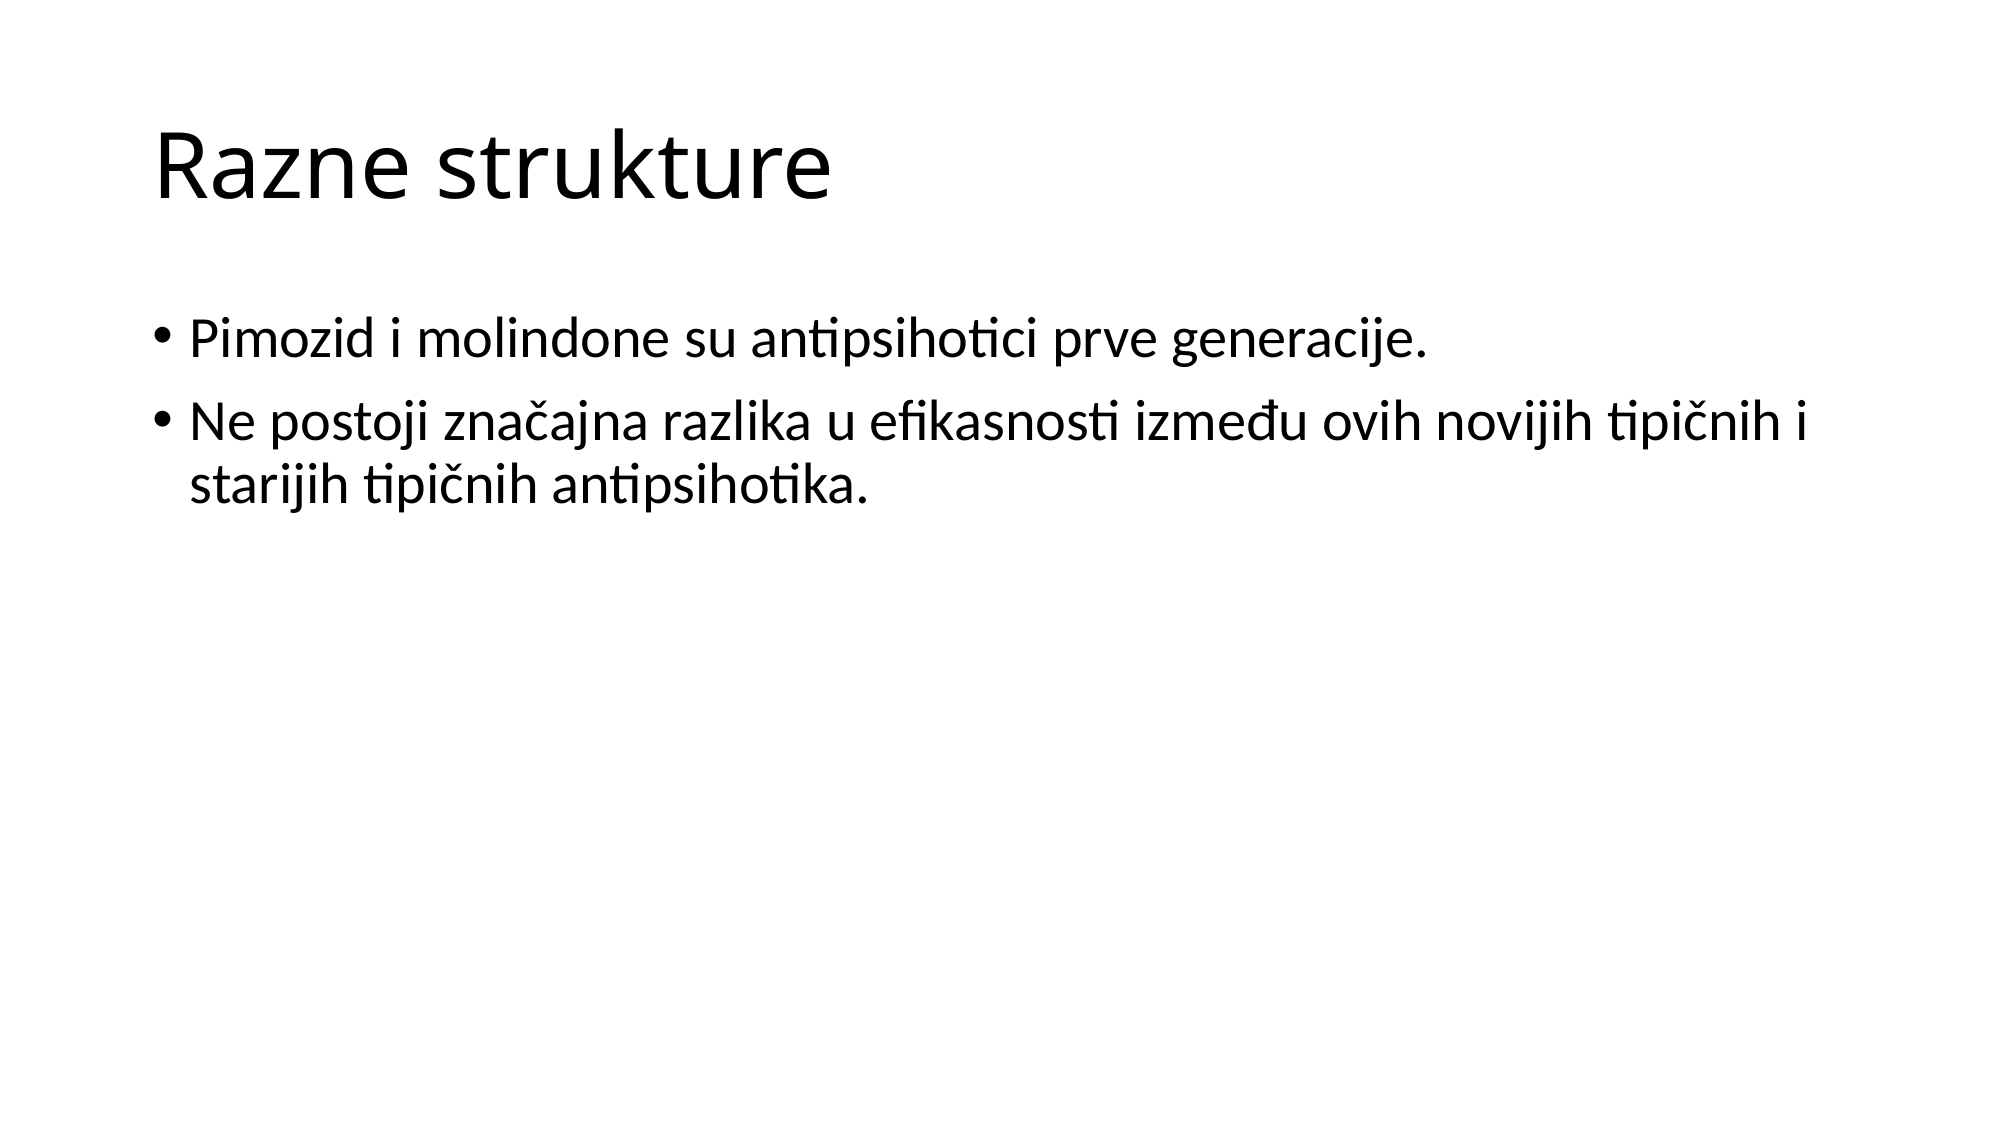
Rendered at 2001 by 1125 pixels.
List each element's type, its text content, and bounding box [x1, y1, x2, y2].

list Pimozid i molindone su antipsihotici prve generacije. Ne postoji značajna razlika u efikasnosti između ovih novijih tipičnih i starijih tipičnih antipsihotika. [137, 299, 1863, 1014]
title Razne strukture [137, 59, 1863, 278]
